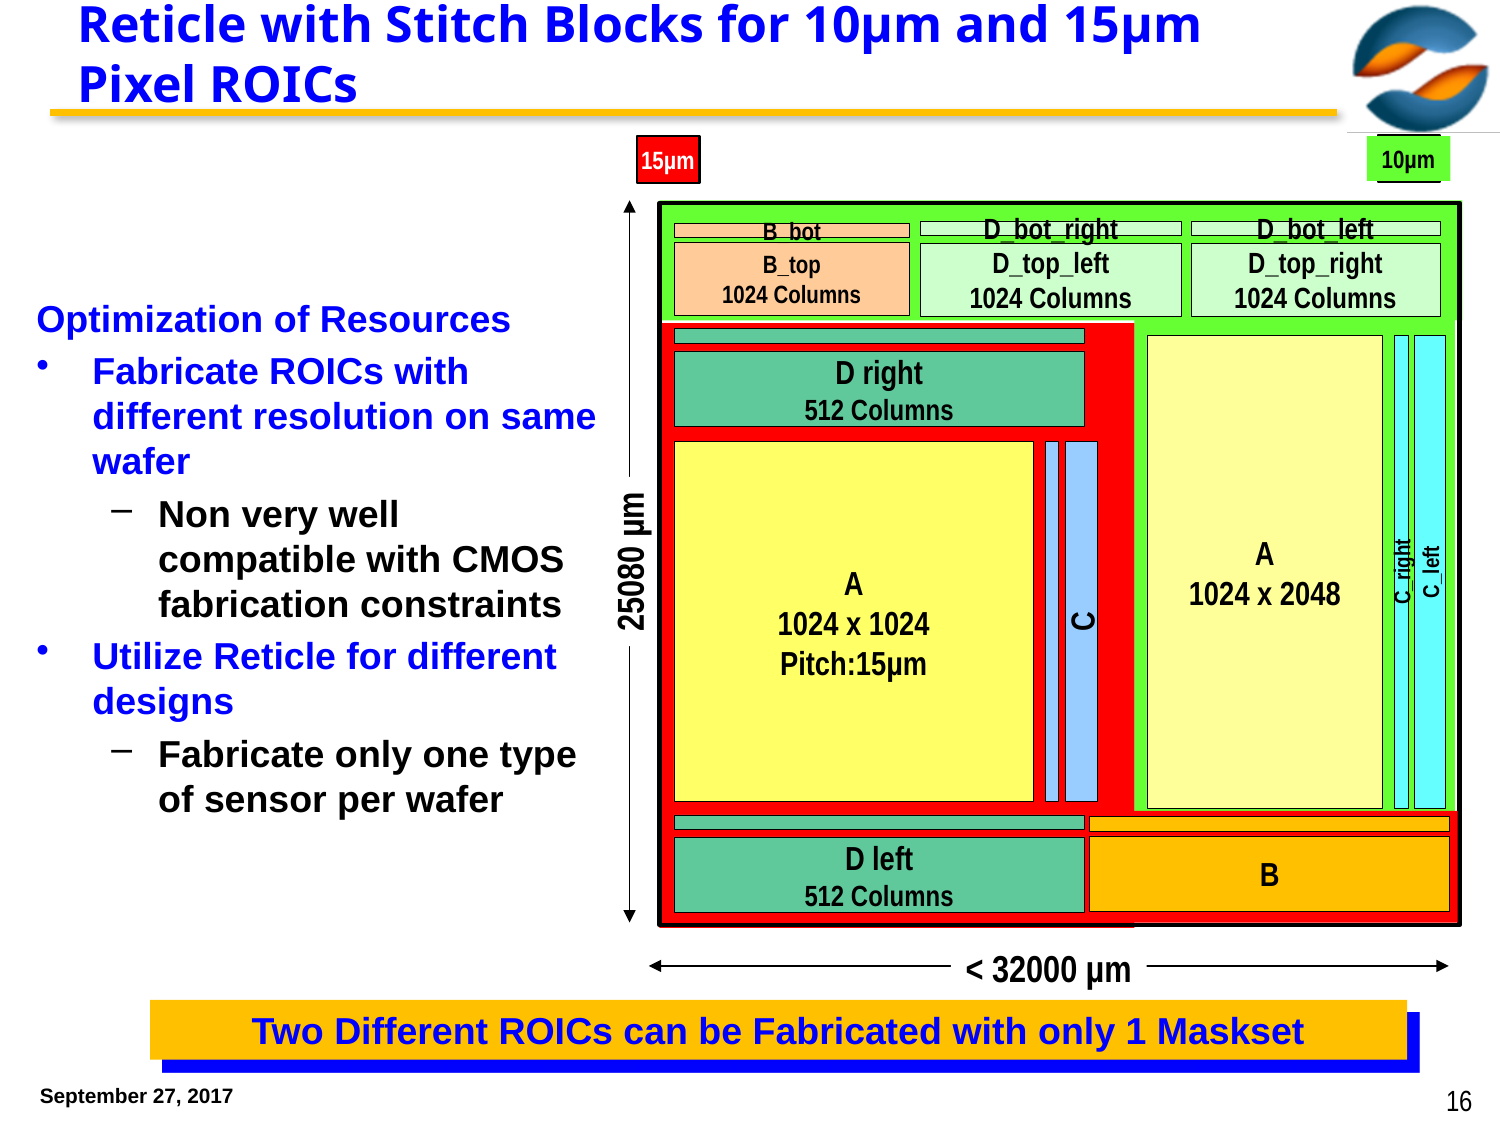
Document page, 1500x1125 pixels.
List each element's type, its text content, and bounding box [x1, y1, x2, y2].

picture [1347, 0, 1500, 138]
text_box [624, 135, 1453, 184]
text_box Optimization of Resources Fabricate ROICs with different resolution on same wafer Non very well compatible with CMOS fabrication constraints Utilize Reticle for different designs Fabricate only one type of sensor per wafer [21, 287, 593, 923]
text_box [598, 199, 1463, 929]
text_box Two Different ROICs can be Fabricated with only 1 Maskset [150, 999, 1408, 1060]
title Reticle with Stitch Blocks for 10µm and 15µm Pixel ROICs [62, 0, 1339, 106]
slide_number 16 [1412, 1074, 1488, 1125]
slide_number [24, 1074, 250, 1113]
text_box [648, 937, 1450, 1001]
